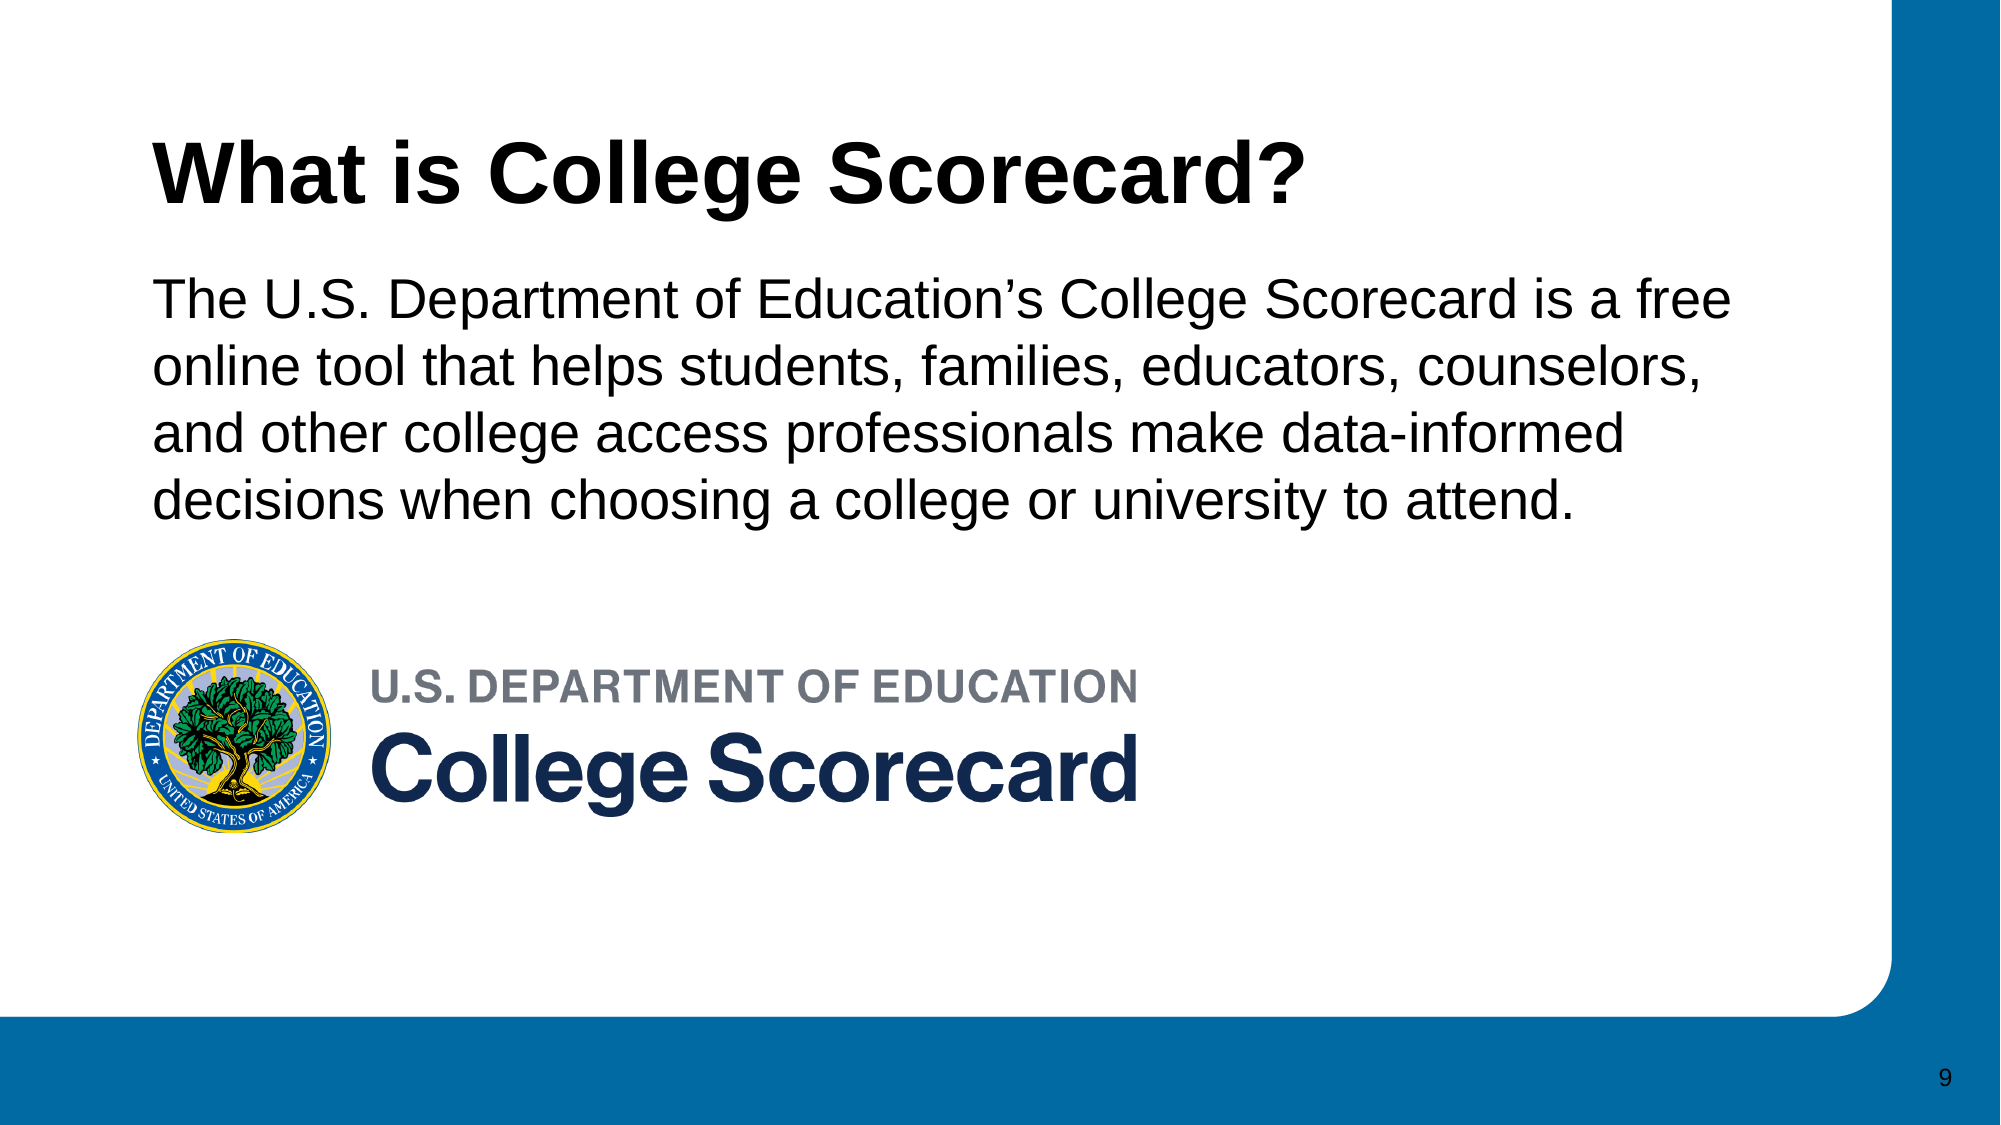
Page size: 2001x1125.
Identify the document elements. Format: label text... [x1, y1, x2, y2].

list The U.S. Department of Education’s College Scorecard is a free online tool that helps students, families, educators, counselors, and other college access professionals make data-informed decisions when choosing a college or university to attend. [137, 255, 1757, 545]
title What is College Scorecard? [137, 59, 1757, 255]
slide_number 9 [1547, 1065, 1998, 1125]
picture [0, 0, 2000, 1125]
